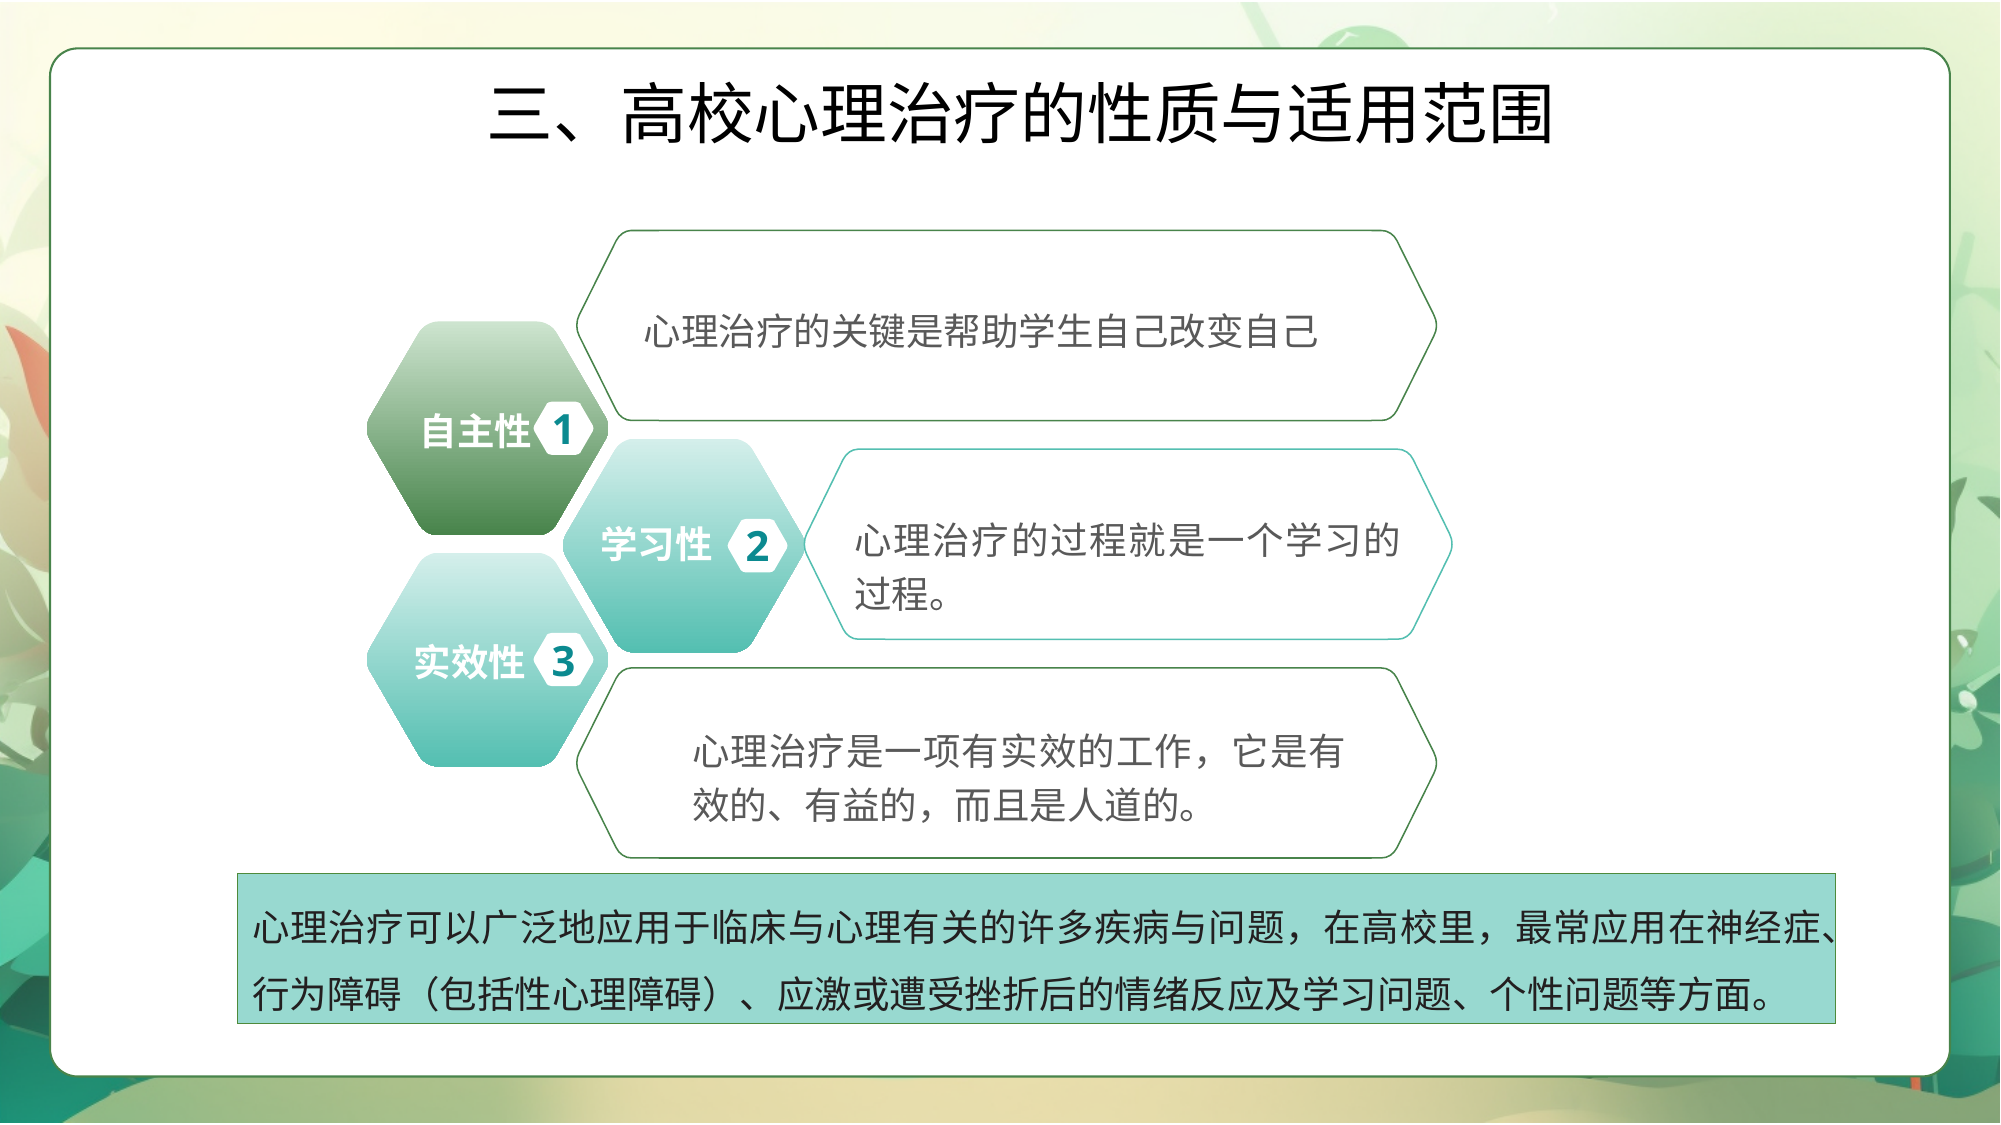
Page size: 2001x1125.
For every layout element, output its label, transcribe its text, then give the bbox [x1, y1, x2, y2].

text_box 实效性 [408, 639, 532, 685]
text_box 三、高校心理治疗的性质与适用范围 [459, 64, 1583, 160]
text_box [563, 438, 804, 653]
text_box [804, 449, 1452, 640]
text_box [533, 401, 594, 455]
text_box [576, 667, 1437, 859]
text_box 自主性 [419, 408, 533, 499]
text_box [366, 552, 609, 767]
text_box 心理治疗可以广泛地应用于临床与心理有关的许多疾病与问题，在高校里，最常应用在神经症、行为障碍（包括性心理障碍）、应激或遭受挫折后的情绪反应及学习问题、个性问题等方面。 [237, 873, 1836, 1024]
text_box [727, 518, 788, 573]
text_box [576, 230, 1437, 421]
picture [0, 2, 2000, 1123]
text_box 心理治疗的关键是帮助学生自己改变自己 [643, 319, 1369, 354]
text_box [366, 321, 609, 536]
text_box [533, 632, 594, 687]
text_box 心理治疗是一项有实效的工作，它是有效的、有益的，而且是人道的。 [692, 719, 1347, 828]
text_box 学习性 [585, 521, 727, 567]
